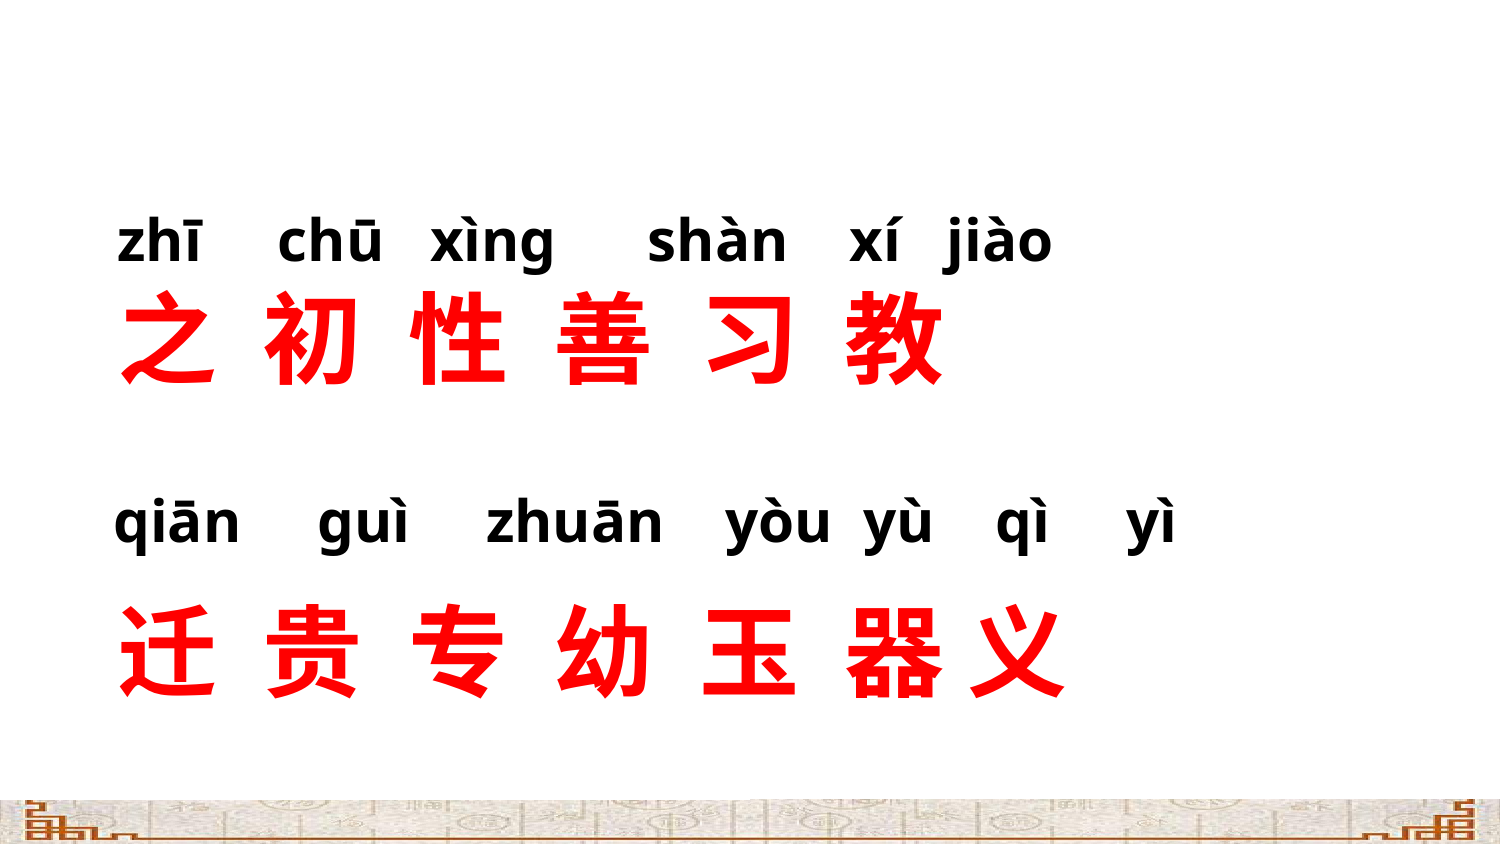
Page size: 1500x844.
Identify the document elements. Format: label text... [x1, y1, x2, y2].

text_box 之 初 性 善 习 教 迁 贵 专 幼 玉 器 义 [106, 286, 1436, 715]
picture [0, 799, 1500, 844]
text_box zhī chū xìng shàn xí jiào [106, 197, 1473, 279]
text_box qiān guì zhuān yòu yù qì yì [102, 478, 1412, 560]
